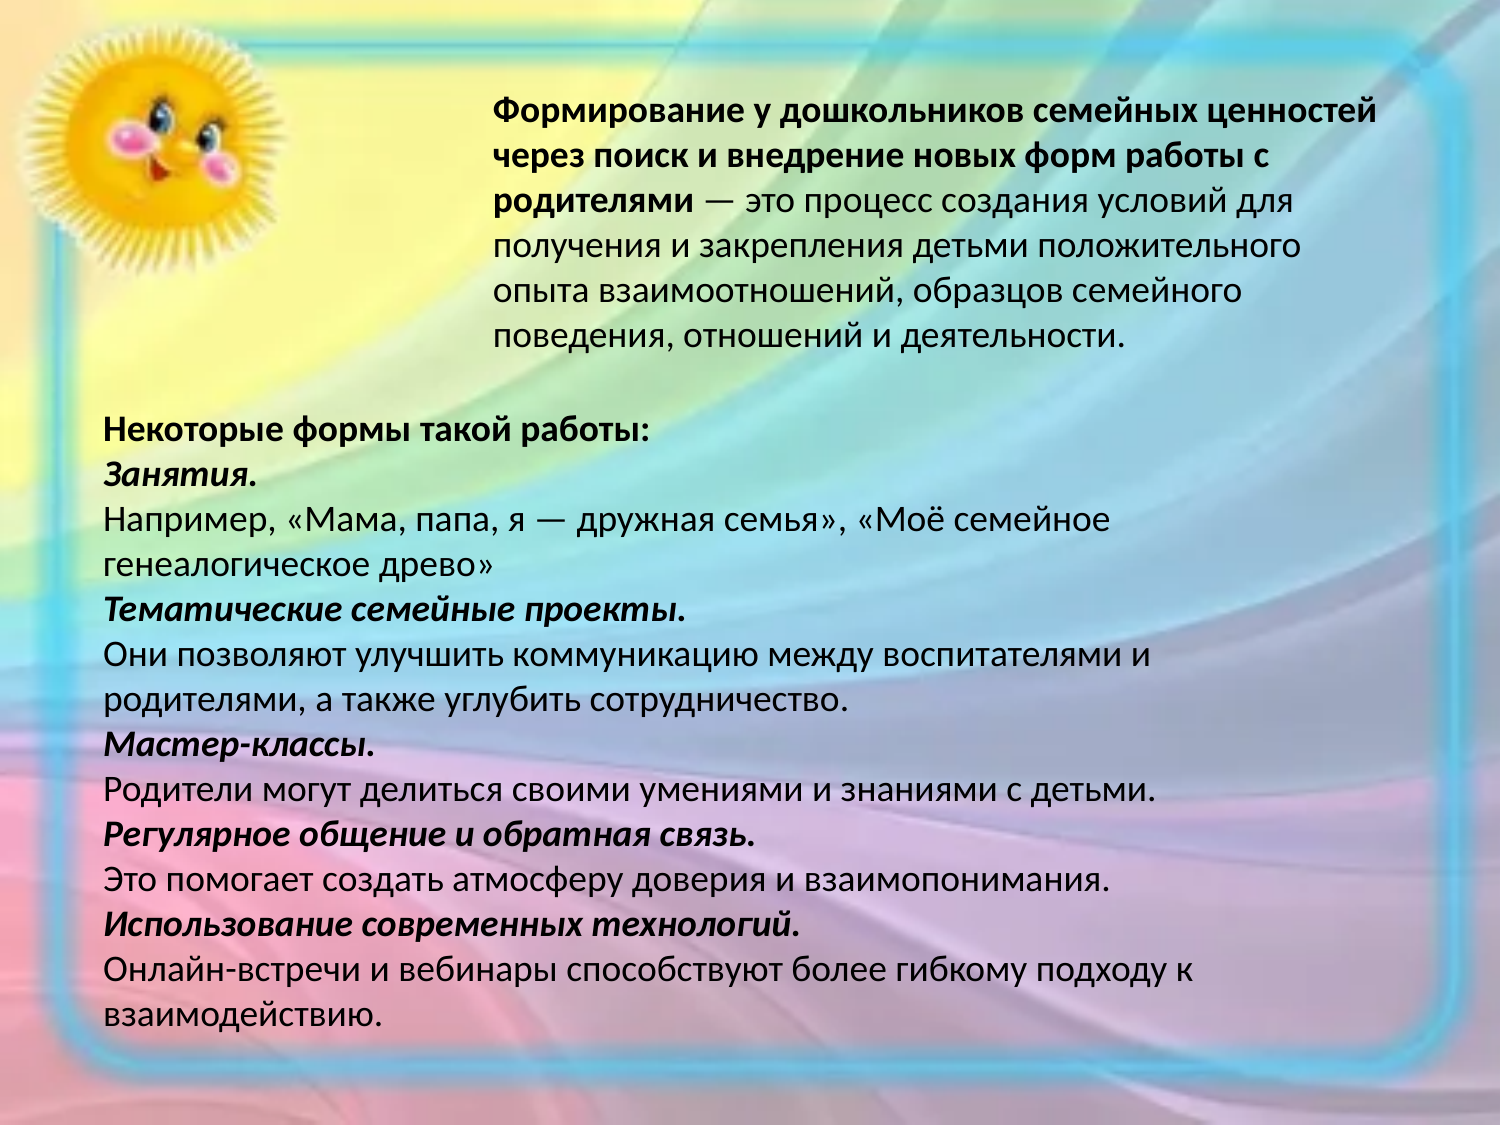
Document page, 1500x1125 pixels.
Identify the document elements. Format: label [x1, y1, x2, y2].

list [0, 0, 1500, 1125]
